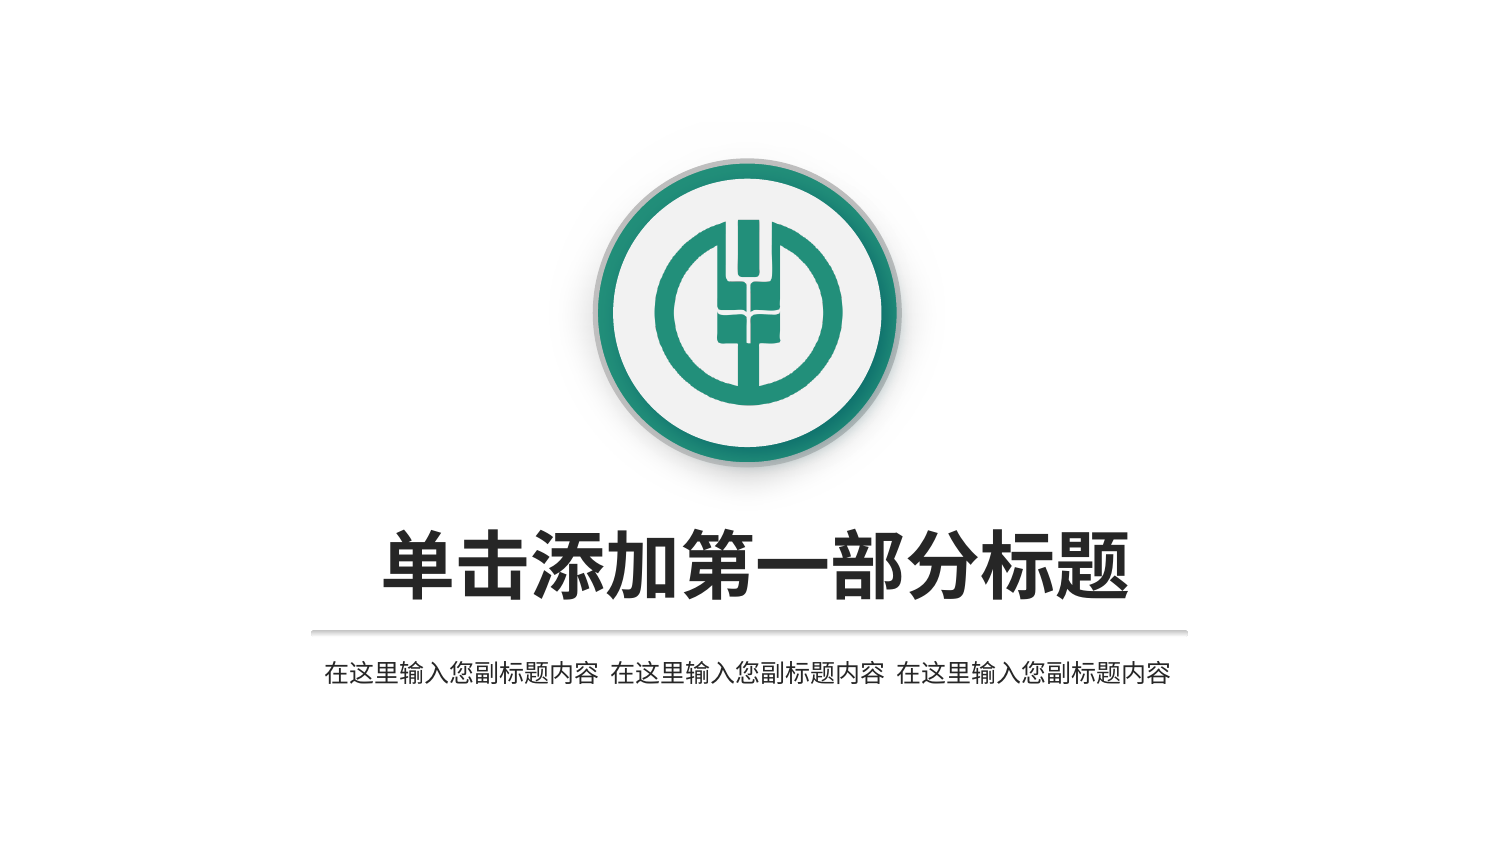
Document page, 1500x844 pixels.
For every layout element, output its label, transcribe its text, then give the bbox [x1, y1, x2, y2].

text_box 单击添加第一部分标题 [265, 512, 1246, 614]
text_box [311, 629, 1188, 638]
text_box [543, 109, 952, 517]
text_box 在这里输入您副标题内容 在这里输入您副标题内容 在这里输入您副标题内容 [283, 651, 1214, 694]
picture [608, 200, 869, 419]
